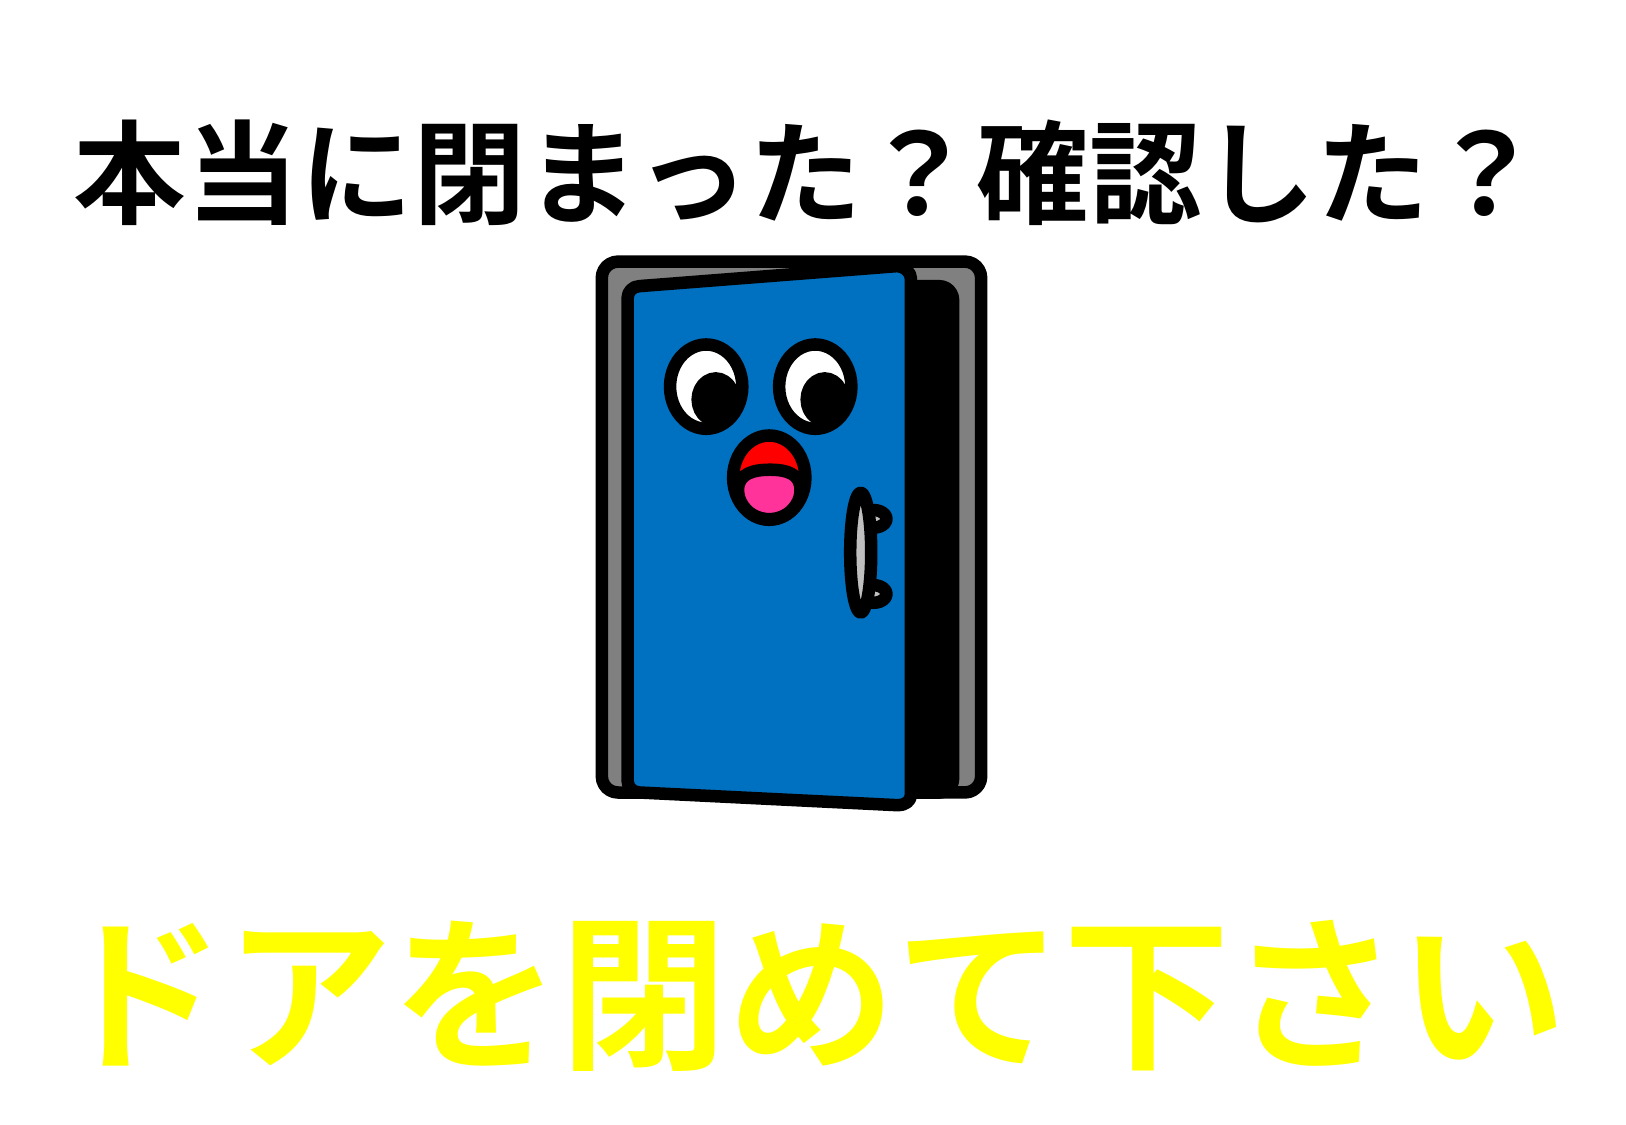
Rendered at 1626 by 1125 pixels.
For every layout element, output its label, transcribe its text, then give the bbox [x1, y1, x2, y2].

text_box ドアを閉めて下さい [0, 882, 1625, 1097]
text_box 本当に閉まった？確認した？ [0, 95, 1625, 246]
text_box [601, 261, 982, 806]
